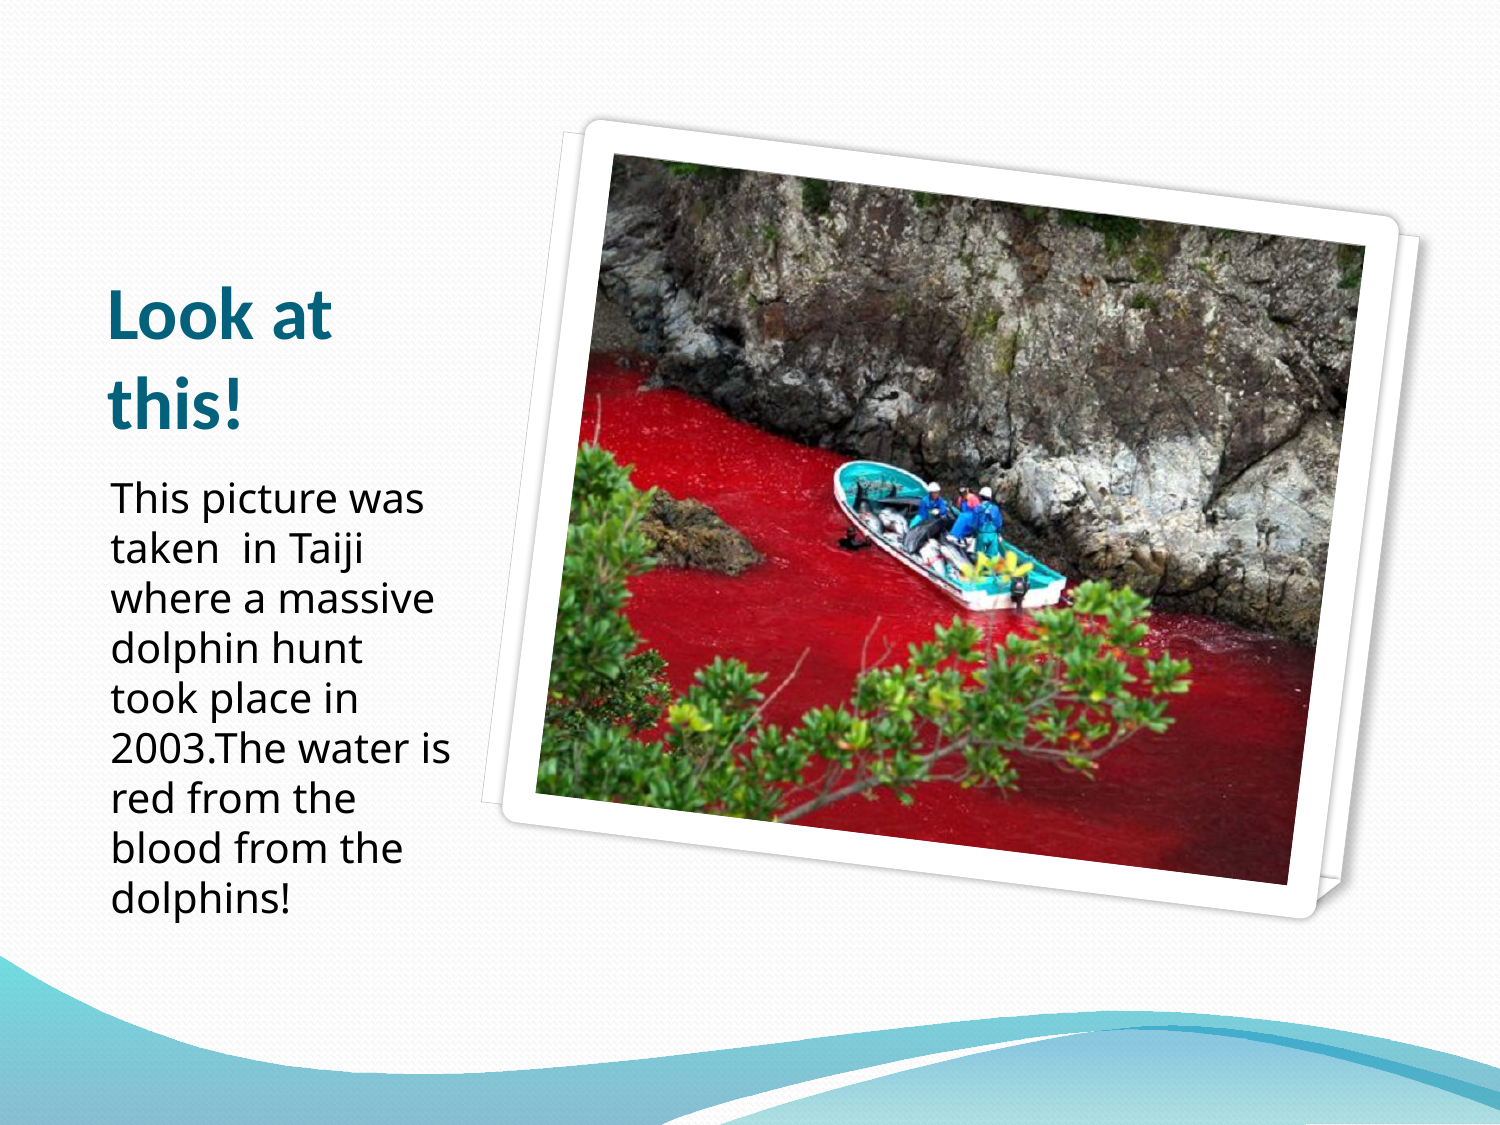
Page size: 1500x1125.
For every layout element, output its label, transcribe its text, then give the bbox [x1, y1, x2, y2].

picture [1023, 852, 1291, 885]
title Look at this! [99, 193, 314, 453]
text_box [314, 114, 1215, 790]
list This picture was taken in Taiji where a massive dolphin hunt took place in 2003.The water is red from the blood from the dolphins! [99, 464, 463, 822]
picture [1333, 243, 1365, 503]
picture [571, 196, 1330, 842]
picture [536, 790, 566, 796]
